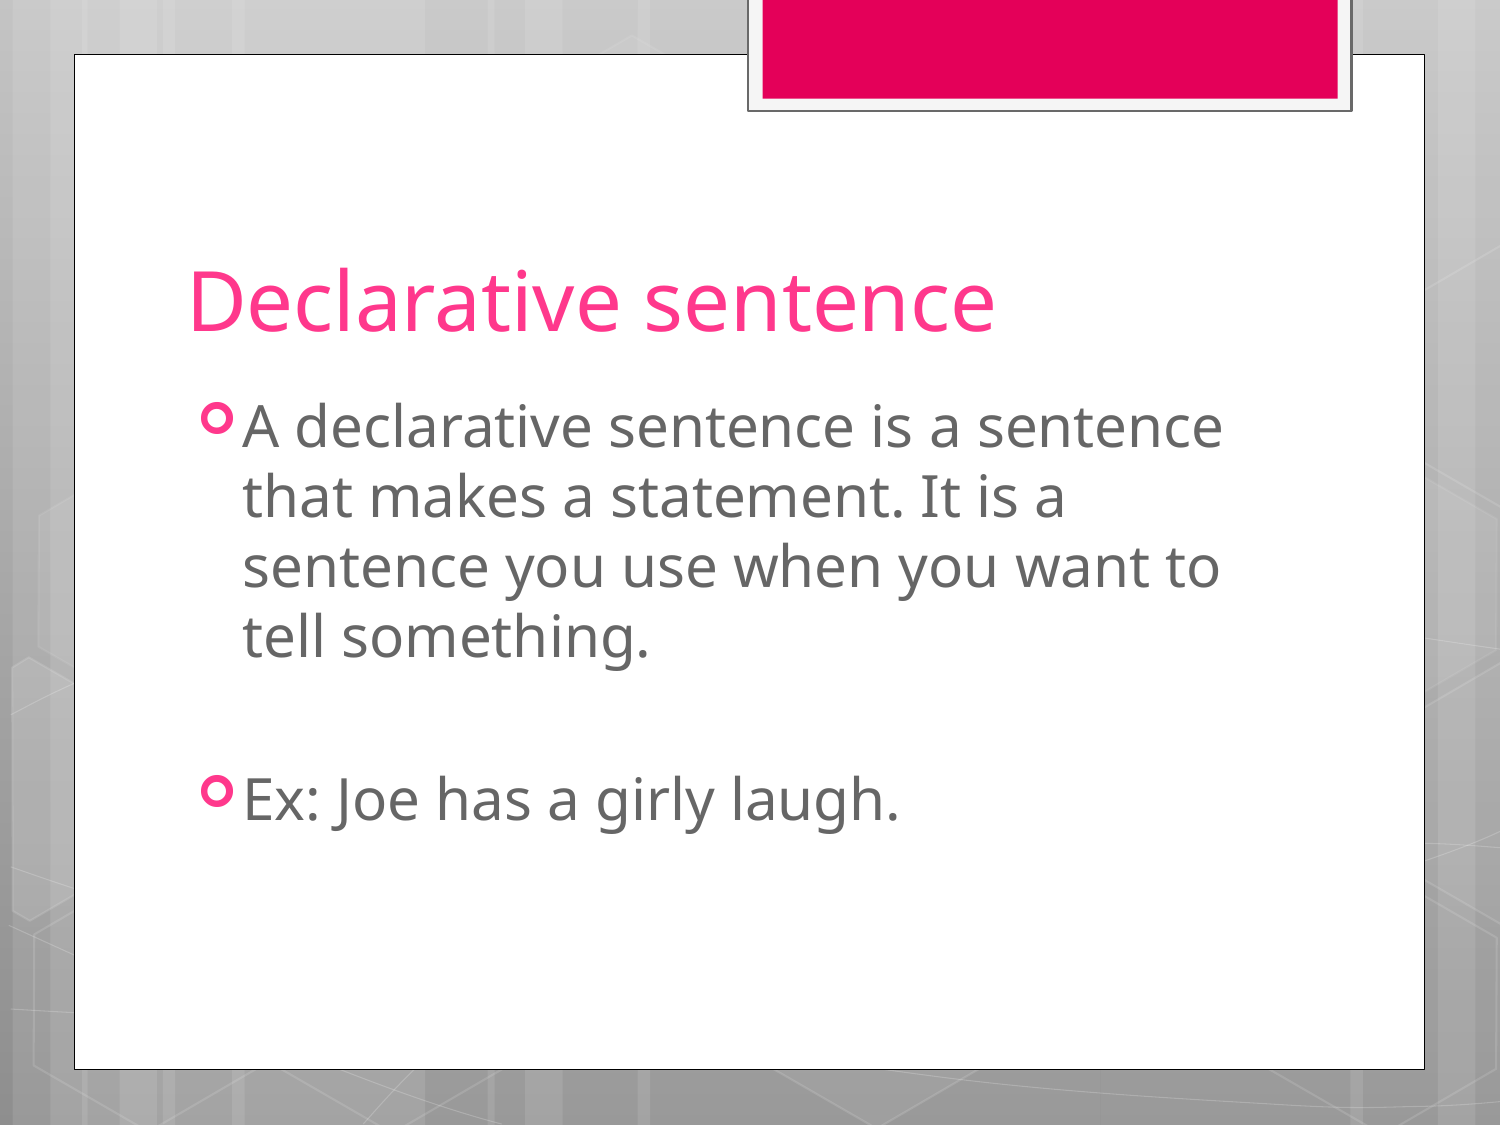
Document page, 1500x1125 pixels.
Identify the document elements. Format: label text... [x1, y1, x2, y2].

title Declarative sentence [171, 168, 1324, 357]
list A declarative sentence is a sentence that makes a statement. It is a sentence you use when you want to tell something. Ex: Joe has a girly laugh. [171, 381, 1283, 957]
